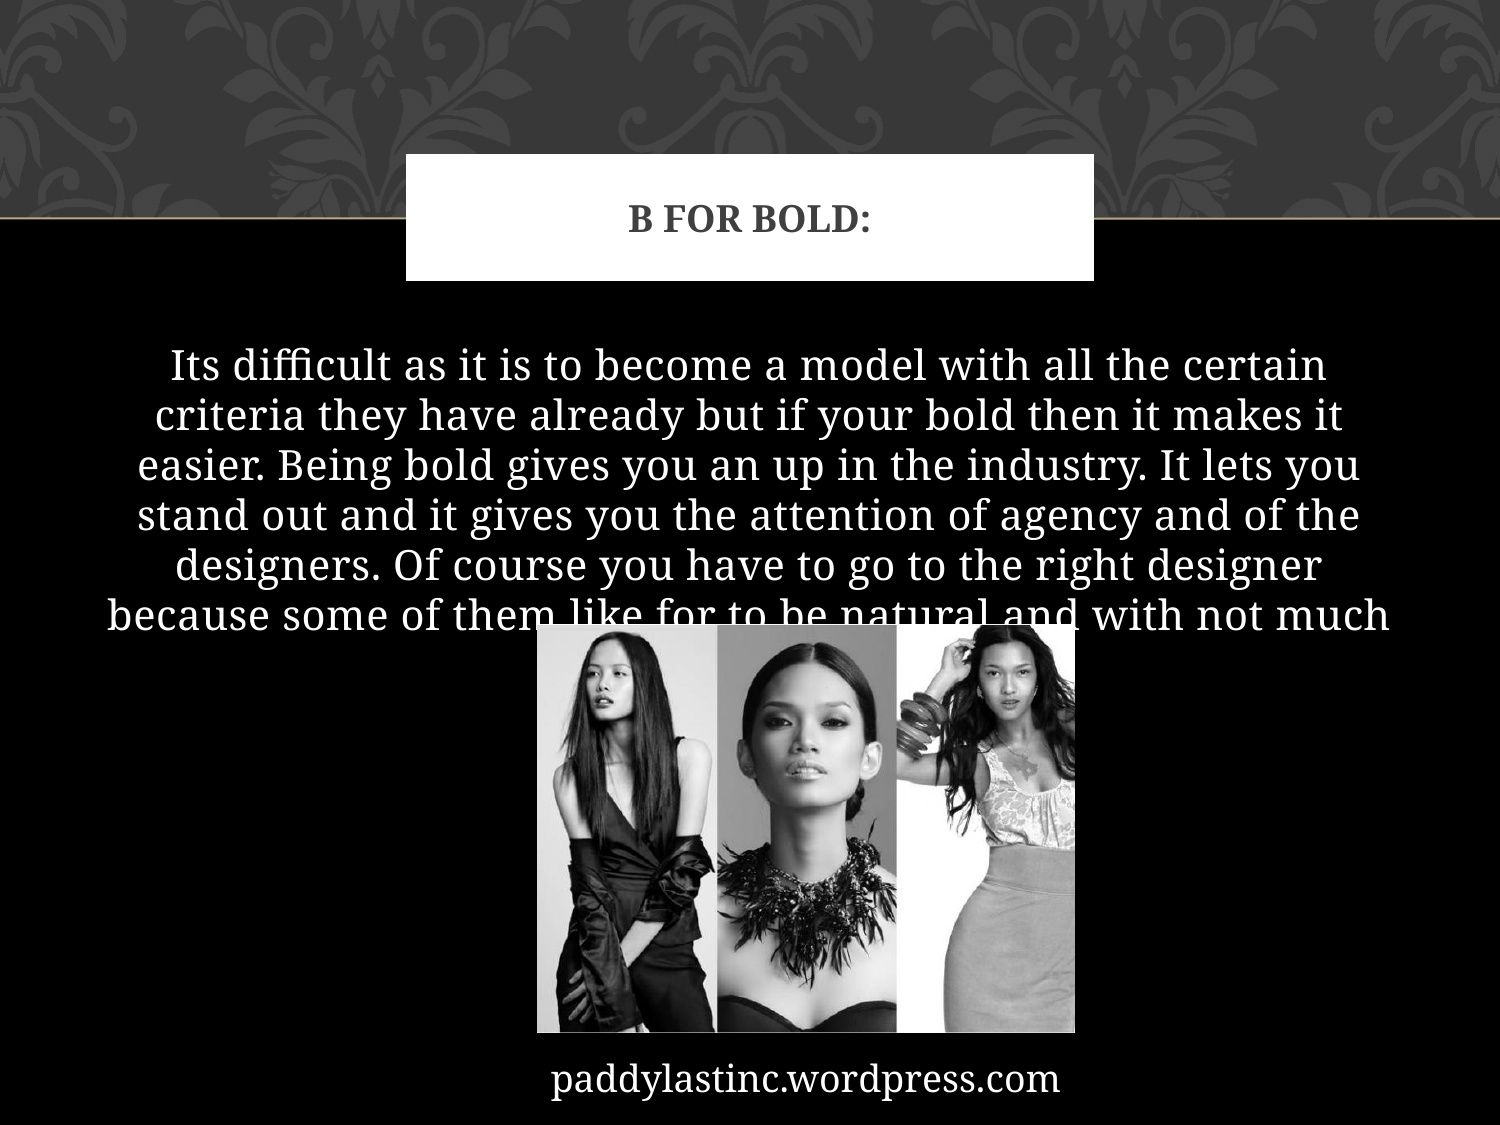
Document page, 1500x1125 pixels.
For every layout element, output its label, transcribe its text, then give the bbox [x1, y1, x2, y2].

text_box paddylastinc.wordpress.com [535, 1048, 1077, 1108]
picture [537, 624, 1076, 1033]
list Its difficult as it is to become a model with all the certain criteria they have already but if your bold then it makes it easier. Being bold gives you an up in the industry. It lets you stand out and it gives you the attention of agency and of the designers. Of course you have to go to the right designer because some of them like for to be natural and with not much bold. [75, 331, 1425, 1000]
title B for bold: [406, 154, 1094, 281]
